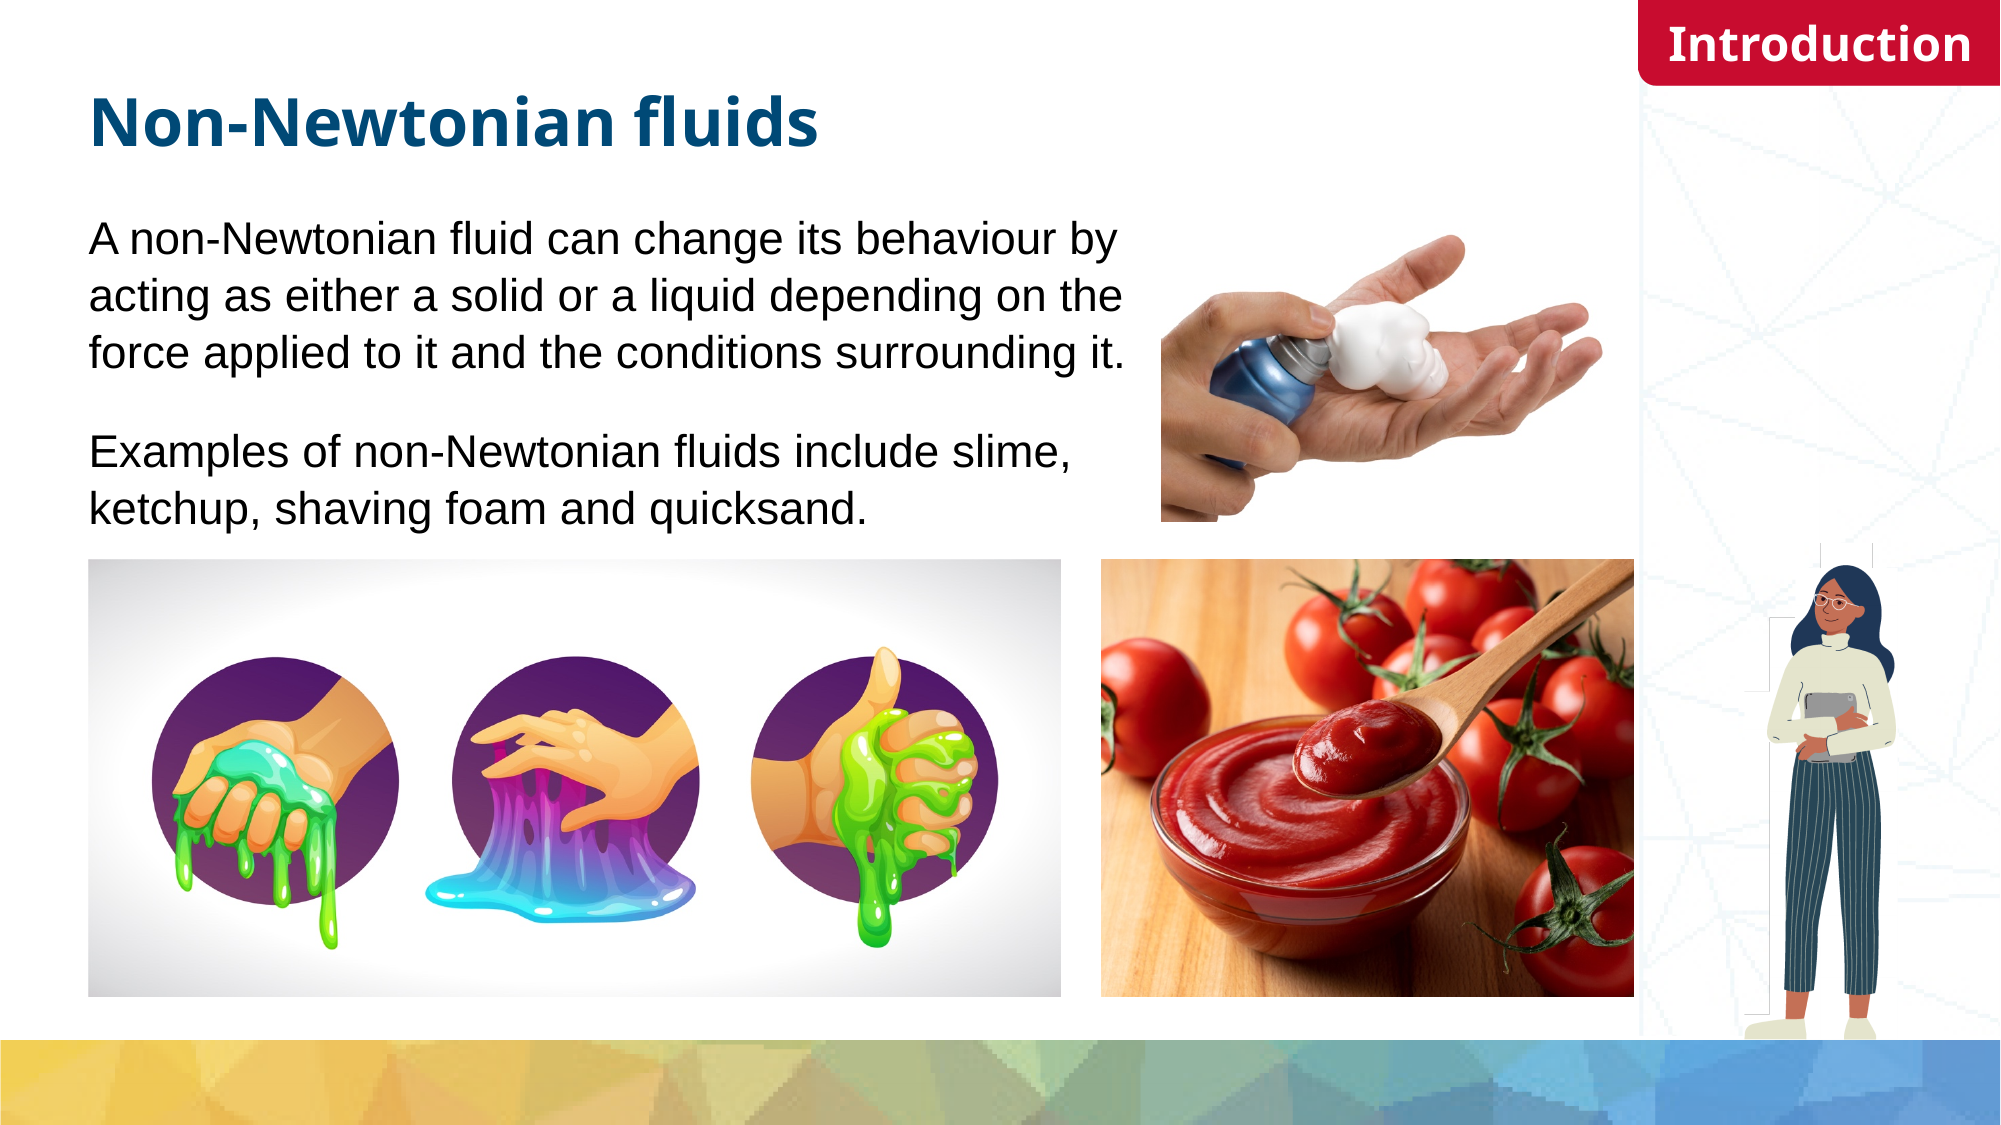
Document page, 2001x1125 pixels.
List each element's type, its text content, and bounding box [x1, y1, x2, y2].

picture [0, 0, 2001, 1125]
picture [1101, 559, 1634, 997]
picture [1161, 206, 1634, 522]
picture [88, 559, 1061, 997]
title Non-Newtonian fluids [88, 88, 1565, 161]
list A non-Newtonian fluid can change its behaviour by acting as either a solid or a liquid depending on the force applied to it and the conditions surrounding it. Examples of non-Newtonian fluids include slime, ketchup, shaving foam and quicksand. [88, 206, 1146, 563]
